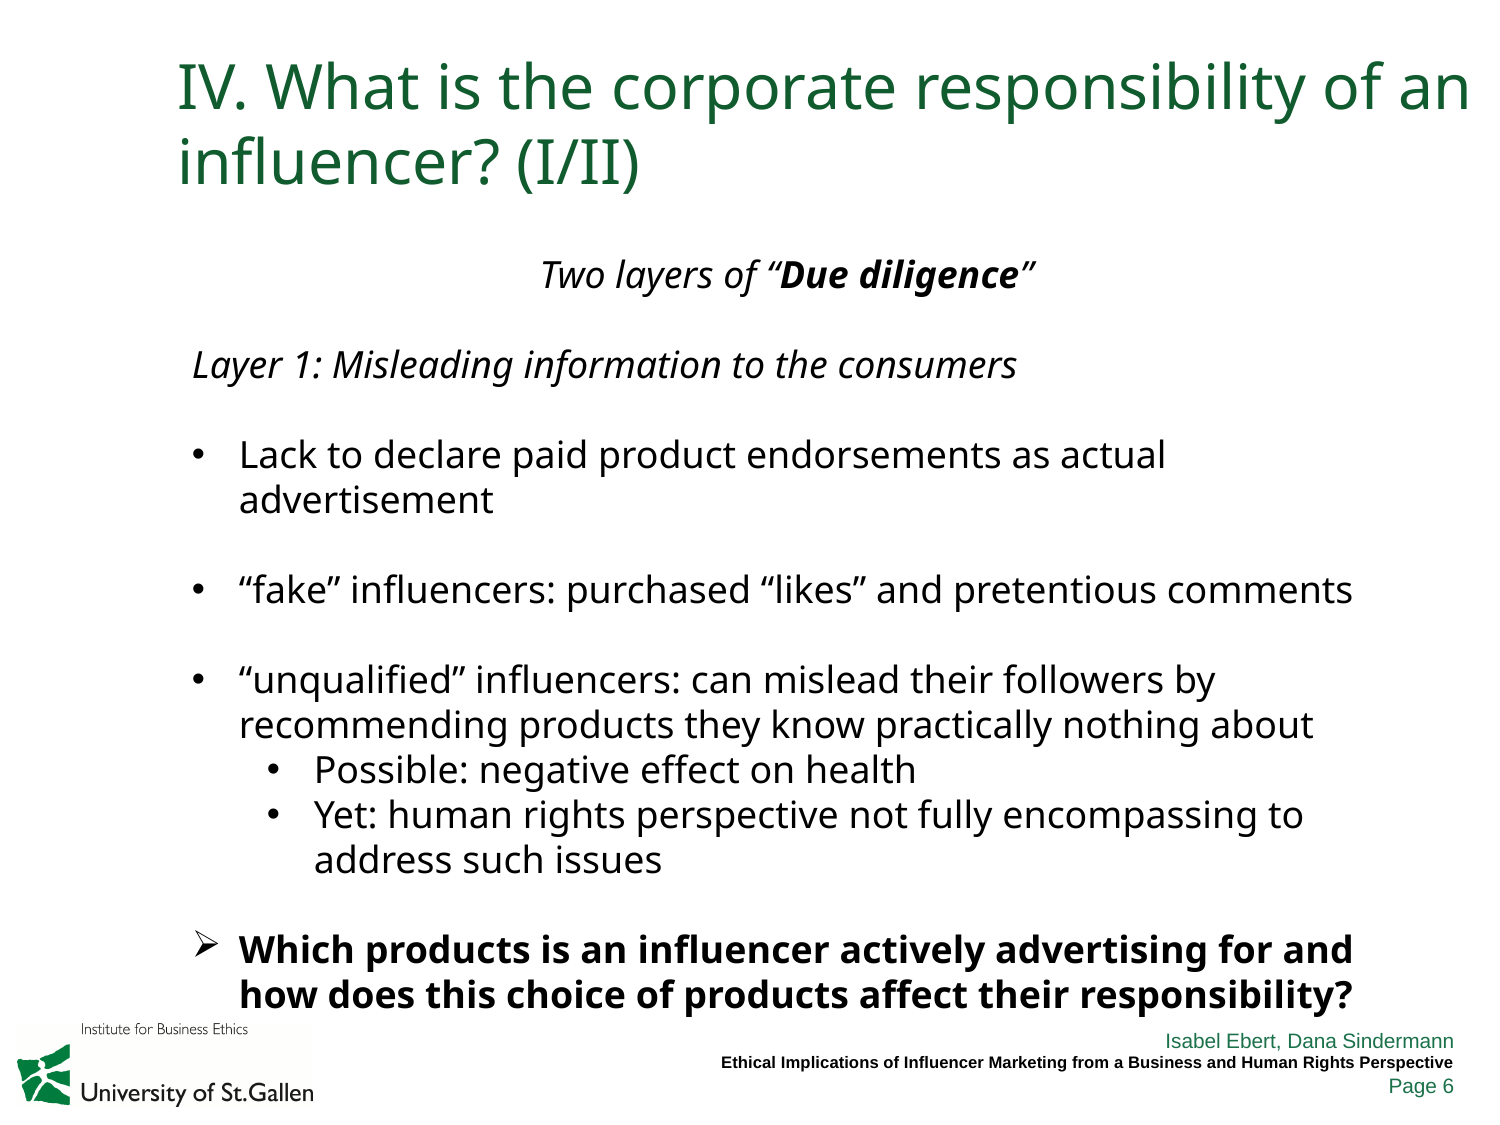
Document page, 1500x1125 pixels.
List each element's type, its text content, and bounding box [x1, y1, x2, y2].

title IV. What is the corporate responsibility of an influencer? (I/II) [177, 47, 1477, 213]
text_box Two layers of “Due diligence” Layer 1: Misleading information to the consumers Lack to declare paid product endorsements as actual advertisement “fake” influencers: purchased “likes” and pretentious comments “unqualified” influencers: can mislead their followers by recommending products they know practically nothing about Possible: negative effect on health Yet: human rights perspective not fully encompassing to address such issues Which products is an influencer actively advertising for and how does this choice of products affect their responsibility? [177, 243, 1406, 1125]
picture [17, 1023, 177, 1107]
